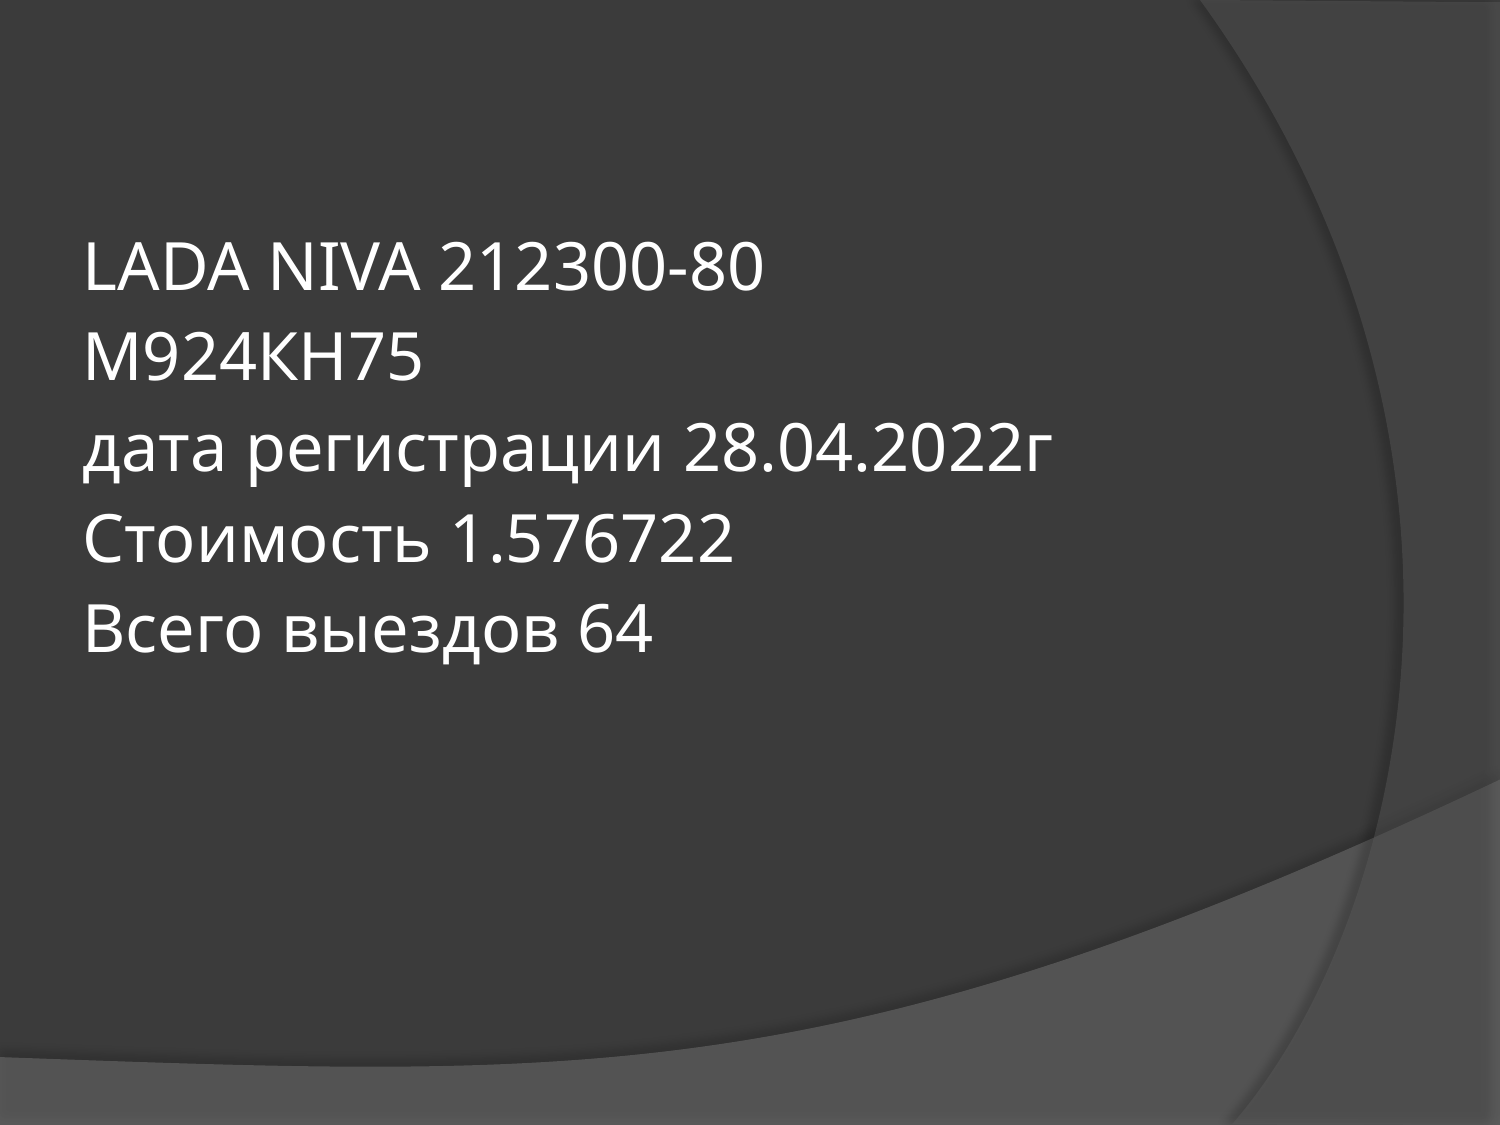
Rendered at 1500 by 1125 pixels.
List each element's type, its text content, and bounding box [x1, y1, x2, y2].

title LADA NIVA 212300-80 М924КН75 дата регистрации 28.04.2022г Стоимость 1.576722 Всего выездов 64 [75, 45, 1425, 846]
